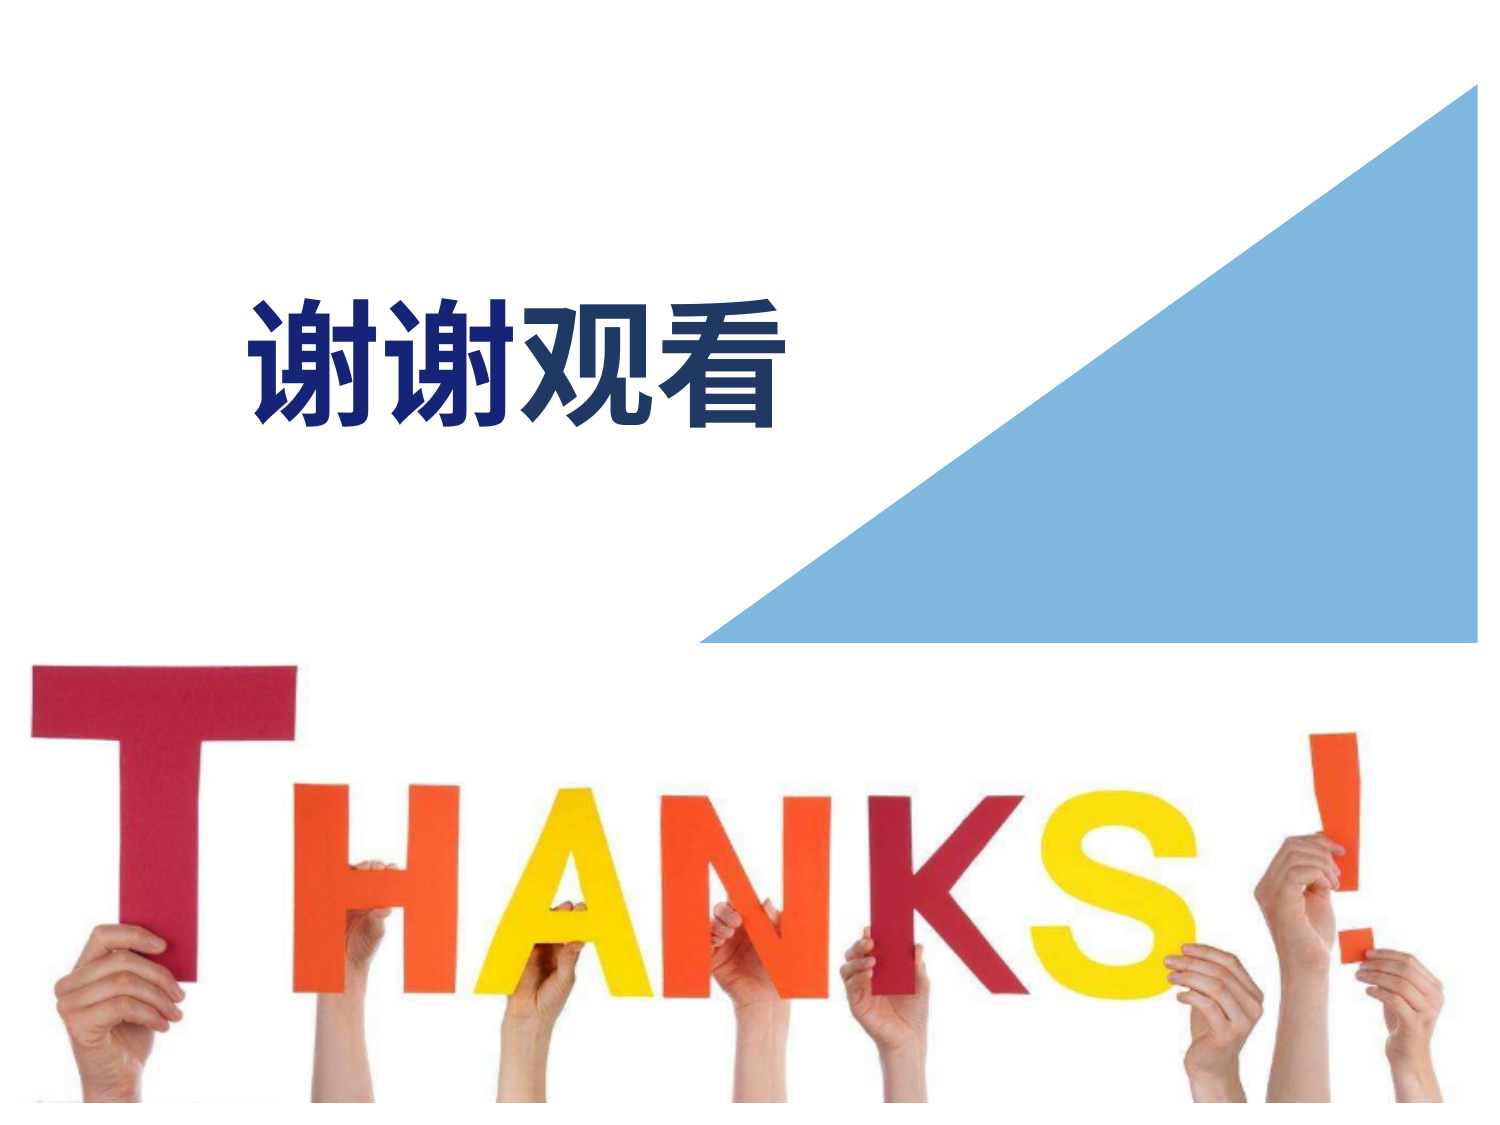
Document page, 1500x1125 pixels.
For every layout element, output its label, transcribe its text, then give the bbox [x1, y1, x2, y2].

text_box [55, 82, 1479, 1104]
picture [21, 643, 1478, 1103]
title 谢谢观看 [35, 266, 1002, 455]
